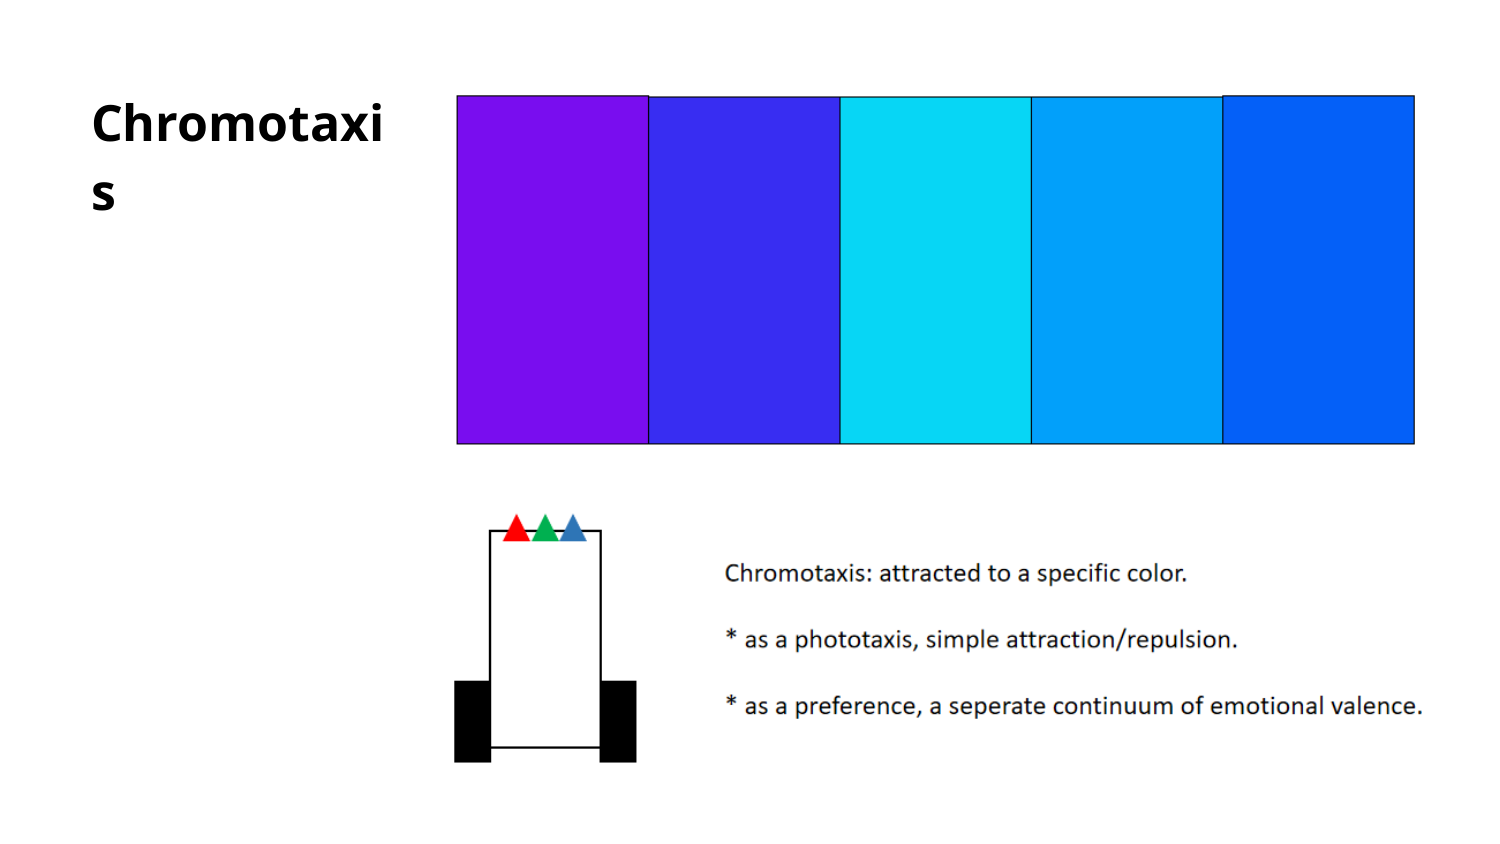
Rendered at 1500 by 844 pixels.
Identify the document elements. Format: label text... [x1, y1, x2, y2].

picture [399, 70, 1461, 774]
text_box Chromotaxis [76, 67, 409, 173]
